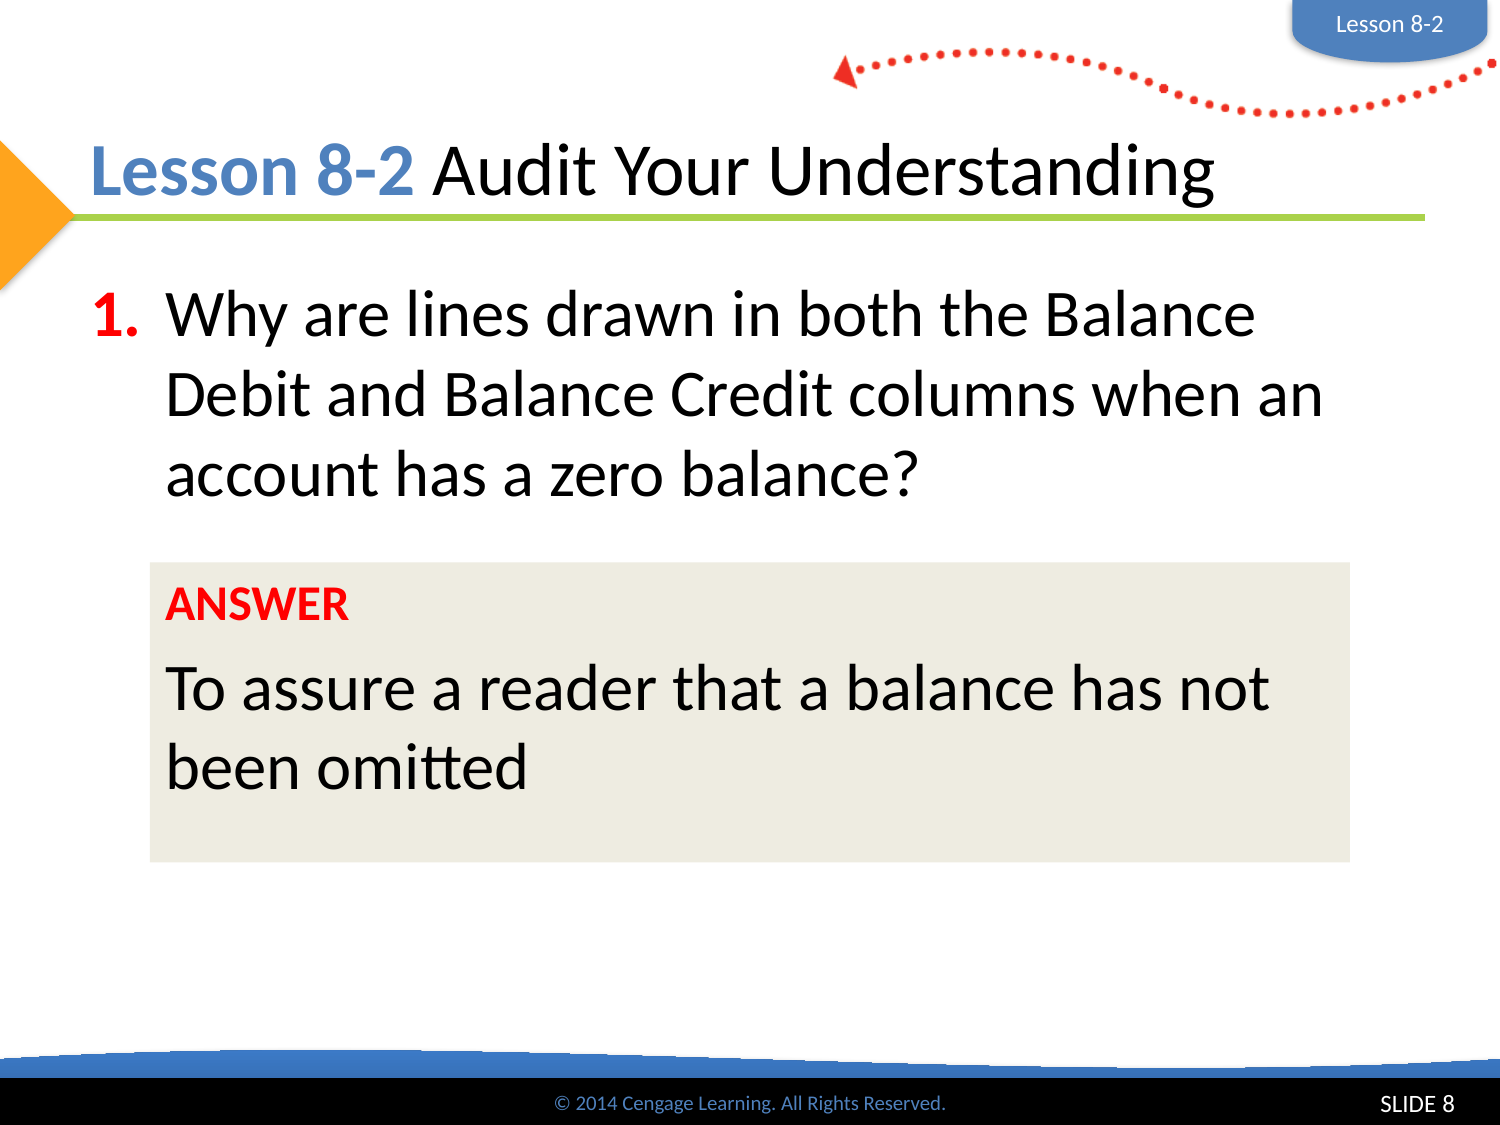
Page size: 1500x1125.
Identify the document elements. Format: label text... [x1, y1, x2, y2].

slide_number SLIDE 8 [1170, 1080, 1470, 1125]
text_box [1292, 0, 1488, 63]
text_box [0, 138, 78, 293]
text_box ANSWER To assure a reader that a balance has not been omitted [149, 562, 1350, 863]
picture [827, 37, 1500, 126]
list 1. Why are lines drawn in both the Balance Debit and Balance Credit columns when an account has a zero balance? [75, 262, 1425, 1005]
title Lesson 8-2 Audit Your Understanding [75, 29, 1350, 218]
